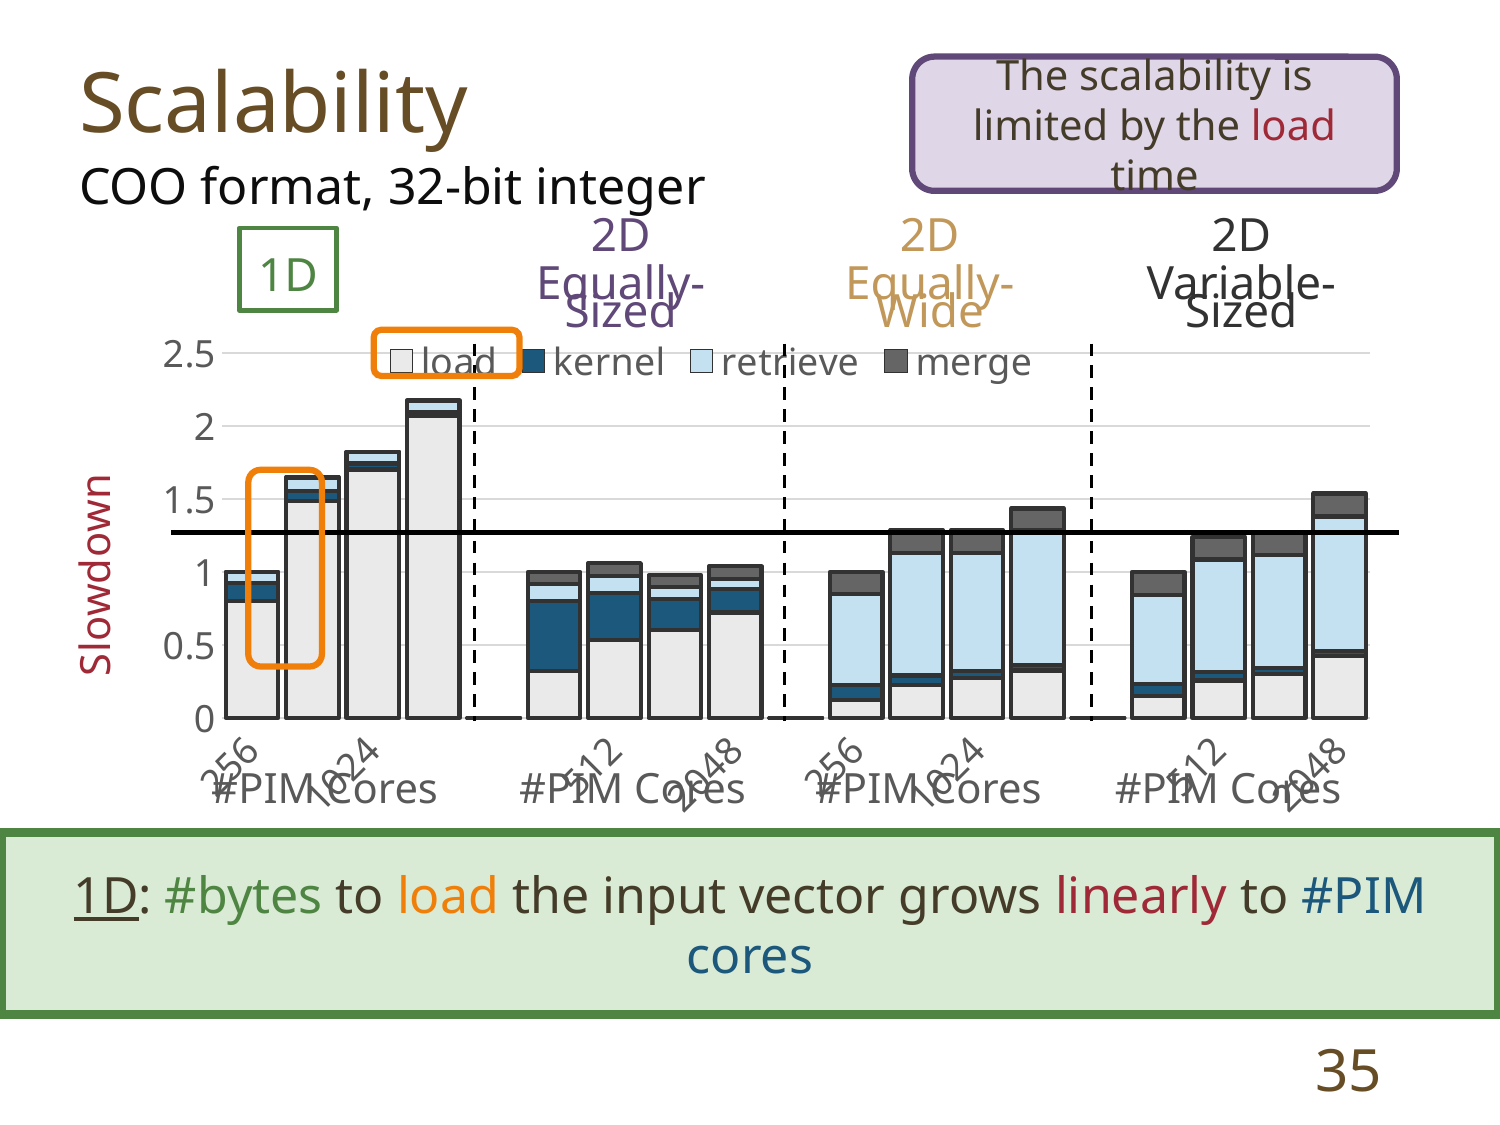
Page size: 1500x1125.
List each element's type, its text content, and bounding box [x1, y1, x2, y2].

list COO format, 32-bit integer [64, 1016, 1436, 1077]
text_box The scalability is limited by the load time [911, 55, 1398, 192]
text_box 1D: #bytes to load the input vector grows linearly to #PIM cores [0, 832, 1500, 1016]
list COO format, 32-bit integer [64, 175, 1436, 832]
text_box Scalability [64, 36, 1442, 175]
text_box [25, 216, 1400, 833]
slide_number 35 [1059, 1042, 1397, 1103]
